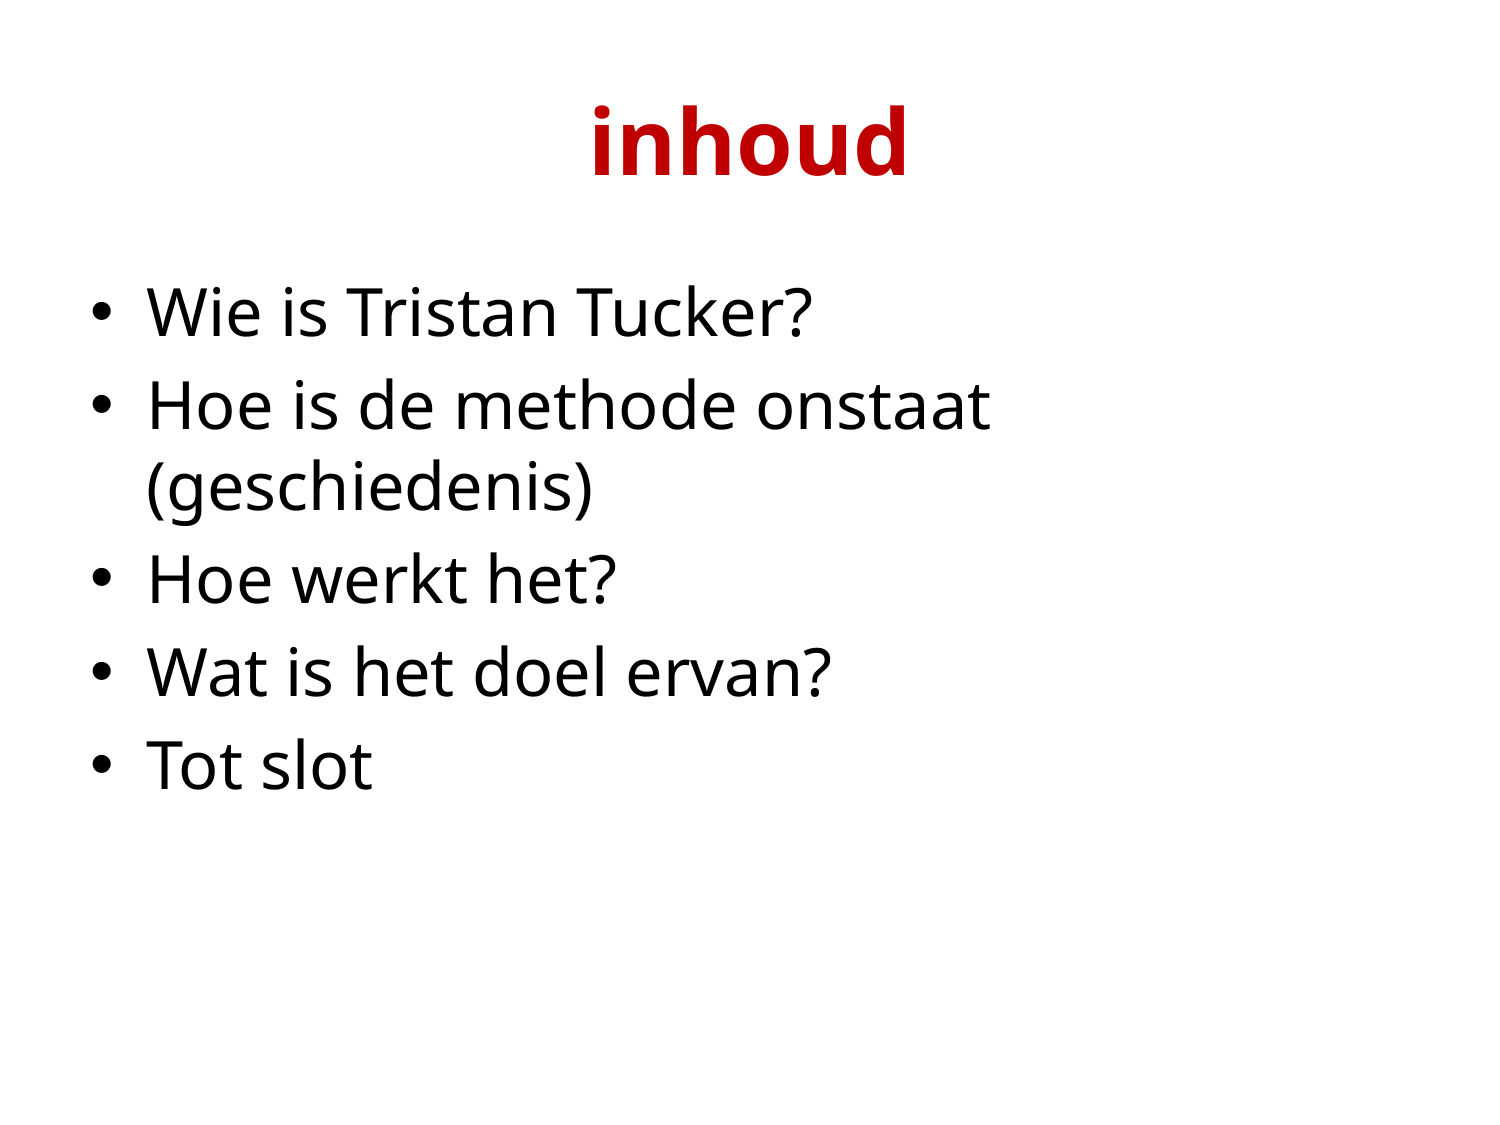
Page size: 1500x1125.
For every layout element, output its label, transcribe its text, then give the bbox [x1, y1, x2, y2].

title inhoud [75, 45, 1425, 233]
list Wie is Tristan Tucker? Hoe is de methode onstaat (geschiedenis) Hoe werkt het? Wat is het doel ervan? Tot slot [75, 262, 1425, 1005]
